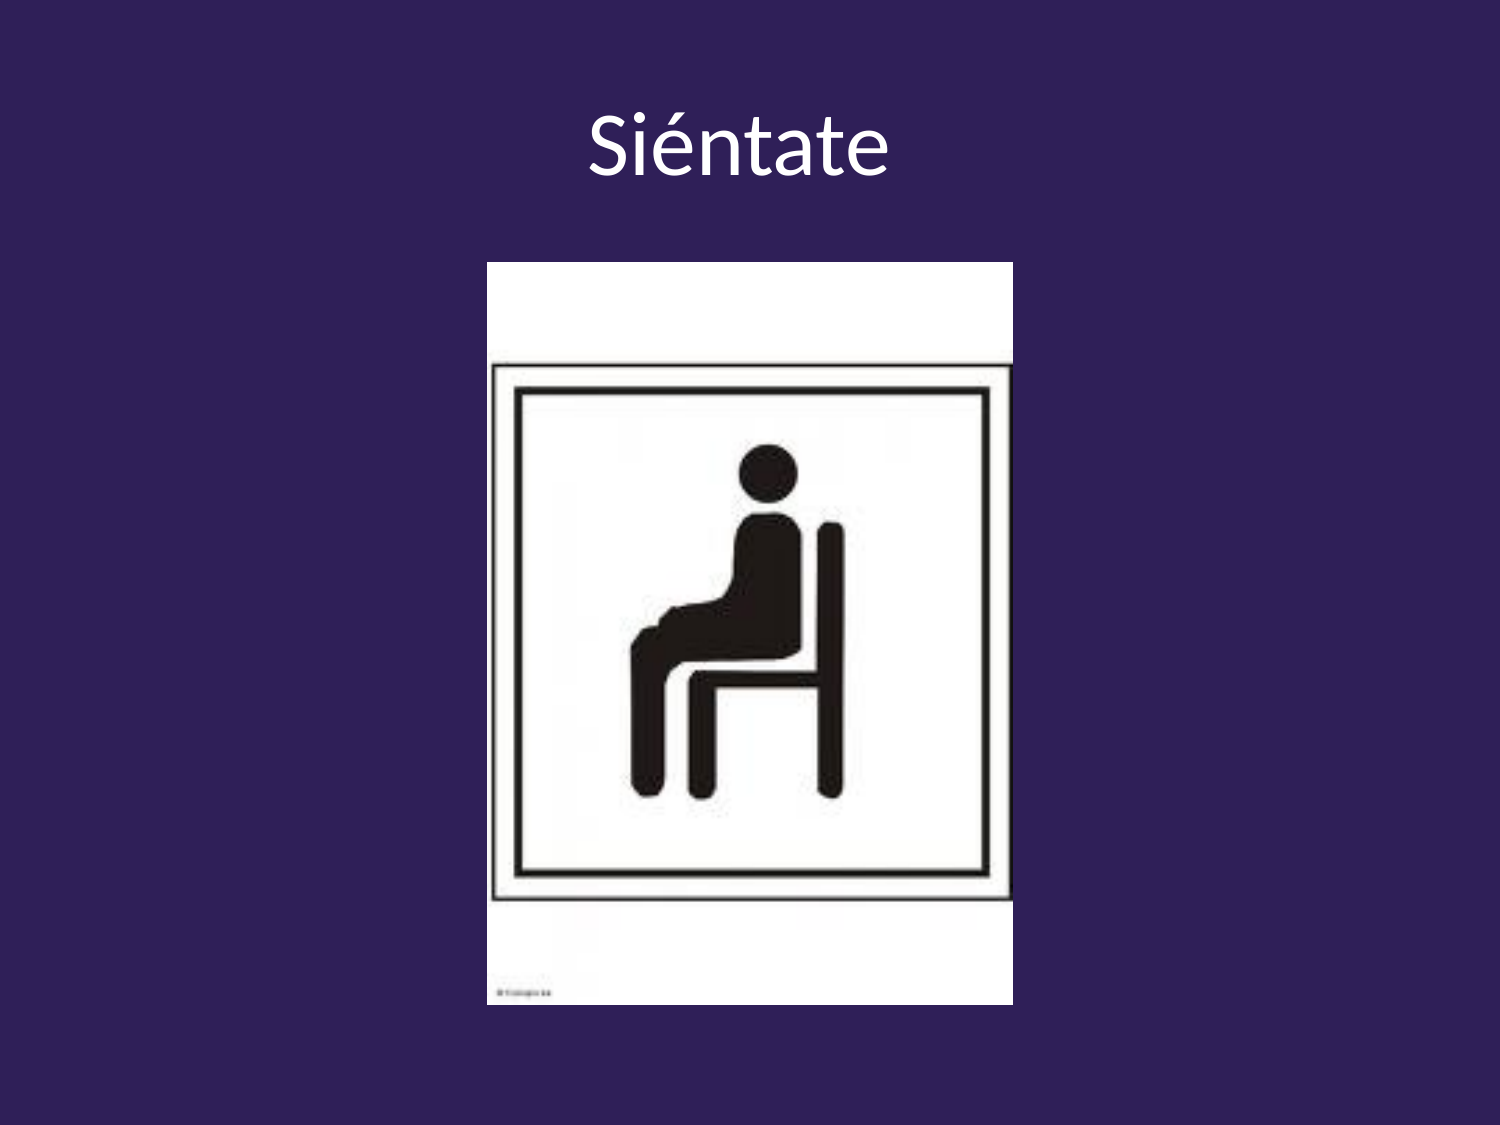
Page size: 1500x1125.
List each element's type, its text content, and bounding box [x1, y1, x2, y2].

title Siéntate [75, 45, 1425, 233]
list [74, 262, 1426, 1006]
